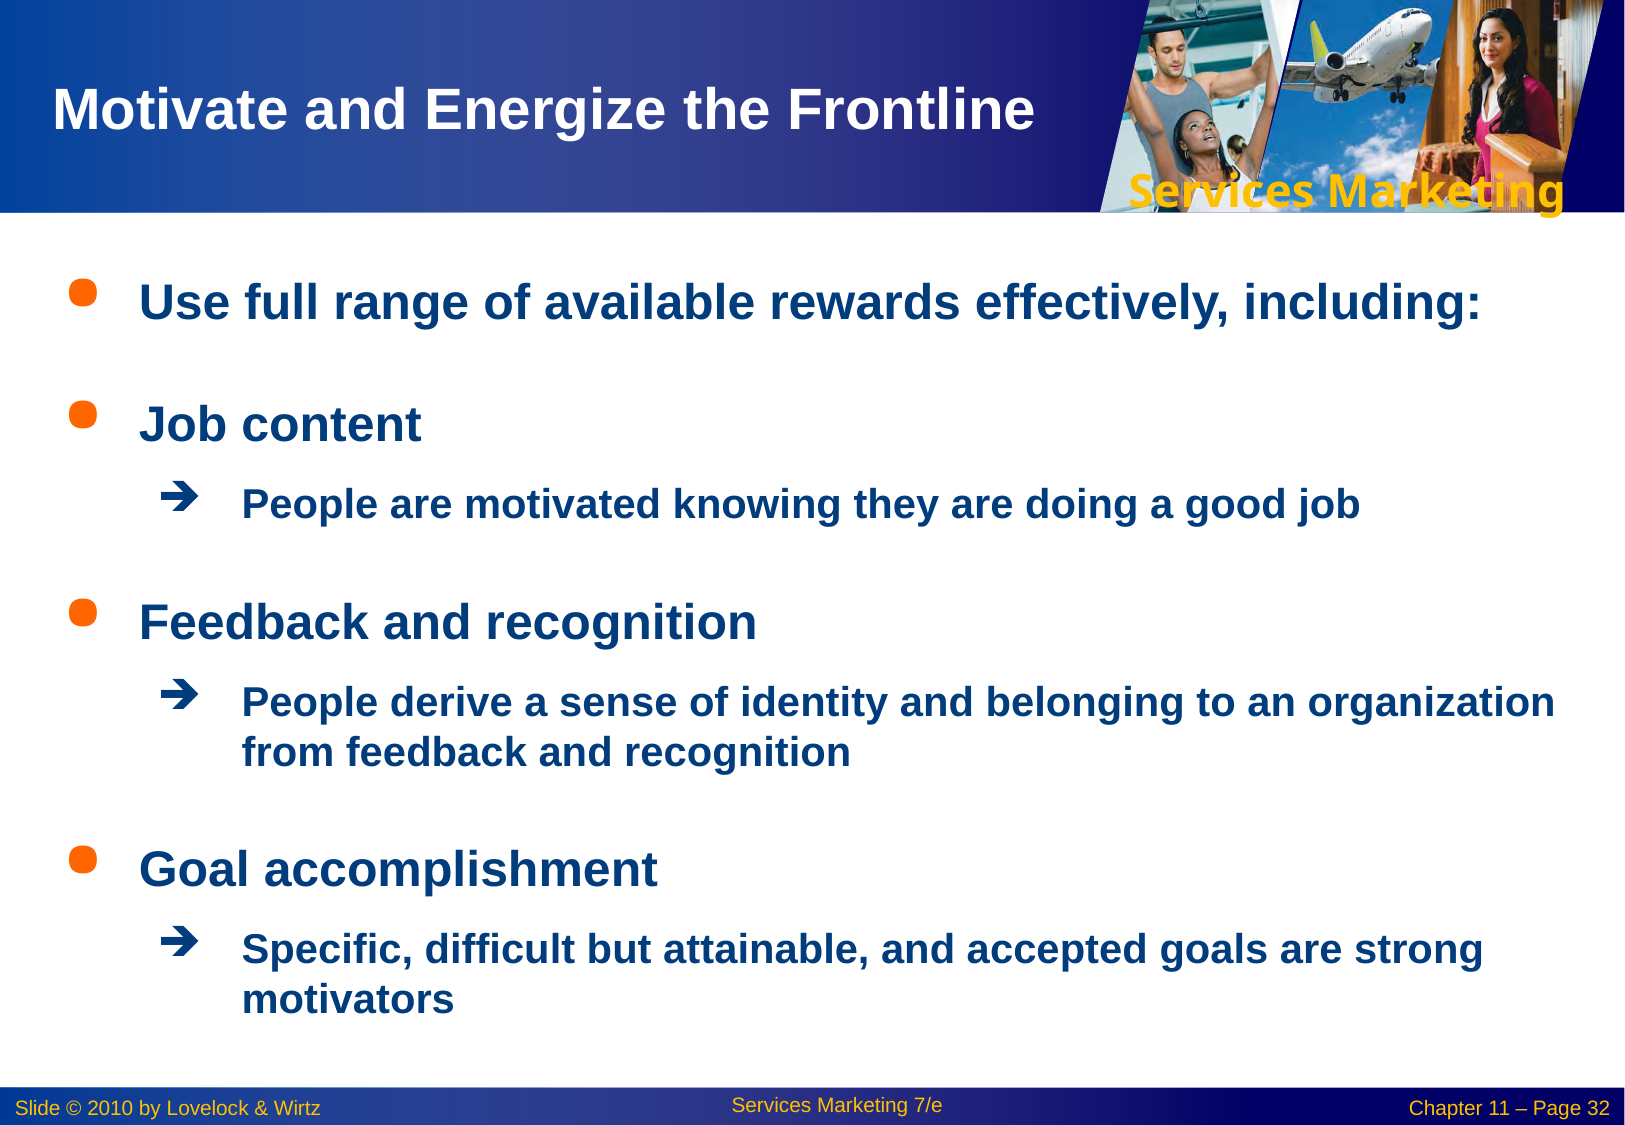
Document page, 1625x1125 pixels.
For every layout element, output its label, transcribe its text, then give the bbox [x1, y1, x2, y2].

title Motivate and Energize the Frontline [36, 37, 1088, 176]
list Use full range of available rewards effectively, including: Job content People are motivated knowing they are doing a good job Feedback and recognition People derive a sense of identity and belonging to an organization from feedback and recognition Goal accomplishment Specific, difficult but attainable, and accepted goals are strong motivators [49, 261, 1588, 1051]
picture [1546, 187, 1556, 202]
picture [1100, 0, 1604, 213]
picture [1162, 186, 1172, 192]
